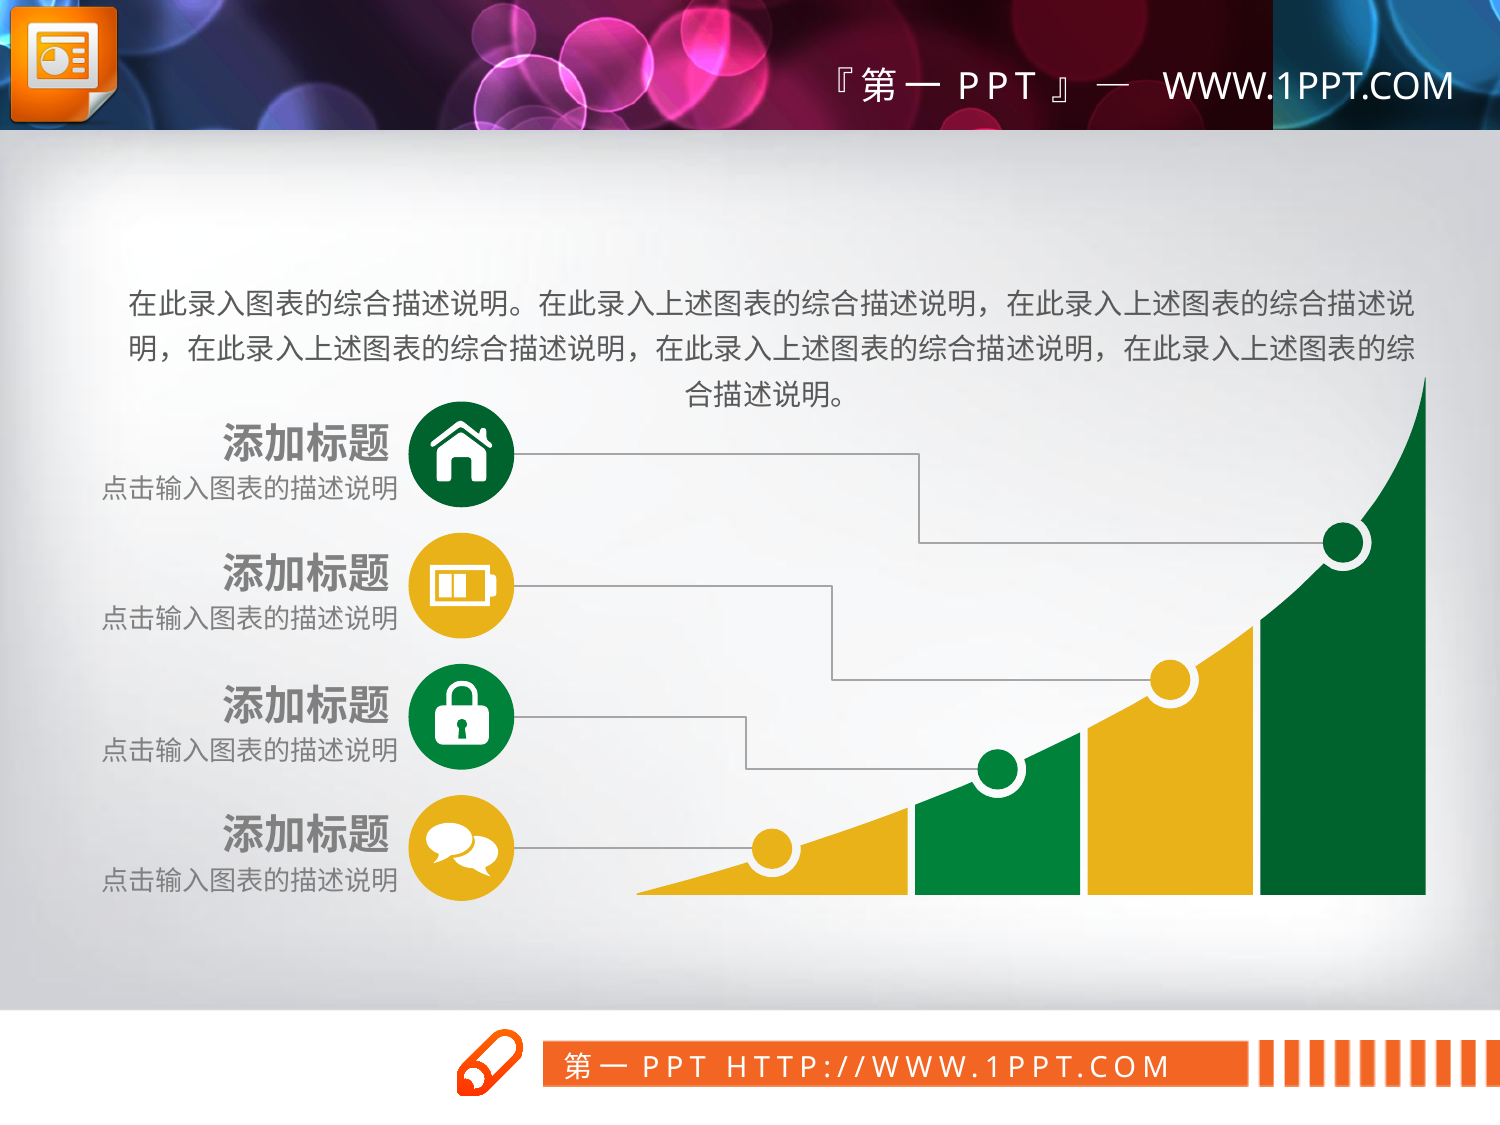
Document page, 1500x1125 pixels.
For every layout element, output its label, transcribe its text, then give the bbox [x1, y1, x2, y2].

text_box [408, 401, 1324, 543]
text_box 点击输入图表的描述说明 [86, 593, 403, 641]
text_box 点击输入图表的描述说明 [86, 855, 404, 903]
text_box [408, 532, 1151, 681]
text_box 在此录入图表的综合描述说明。在此录入上述图表的综合描述说明，在此录入上述图表的综合描述说明，在此录入上述图表的综合描述说明，在此录入上述图表的综合描述说明，在此录入上述图表的综合描述说明。 [100, 267, 1445, 419]
text_box 添加标题 [207, 800, 403, 855]
text_box 添加标题 [207, 409, 403, 463]
picture [0, 0, 1500, 1012]
text_box [1151, 659, 1191, 700]
text_box [915, 732, 1081, 895]
text_box [757, 828, 793, 869]
text_box 添加标题 [207, 671, 403, 726]
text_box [408, 688, 978, 770]
text_box [757, 807, 908, 895]
text_box [1324, 522, 1364, 563]
text_box [1087, 625, 1253, 895]
text_box 点击输入图表的描述说明 [86, 463, 403, 512]
picture [543, 1040, 1500, 1087]
text_box 添加标题 [207, 539, 403, 593]
text_box [979, 749, 1018, 790]
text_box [408, 794, 753, 902]
text_box 点击输入图表的描述说明 [86, 726, 404, 774]
text_box [1260, 419, 1426, 895]
